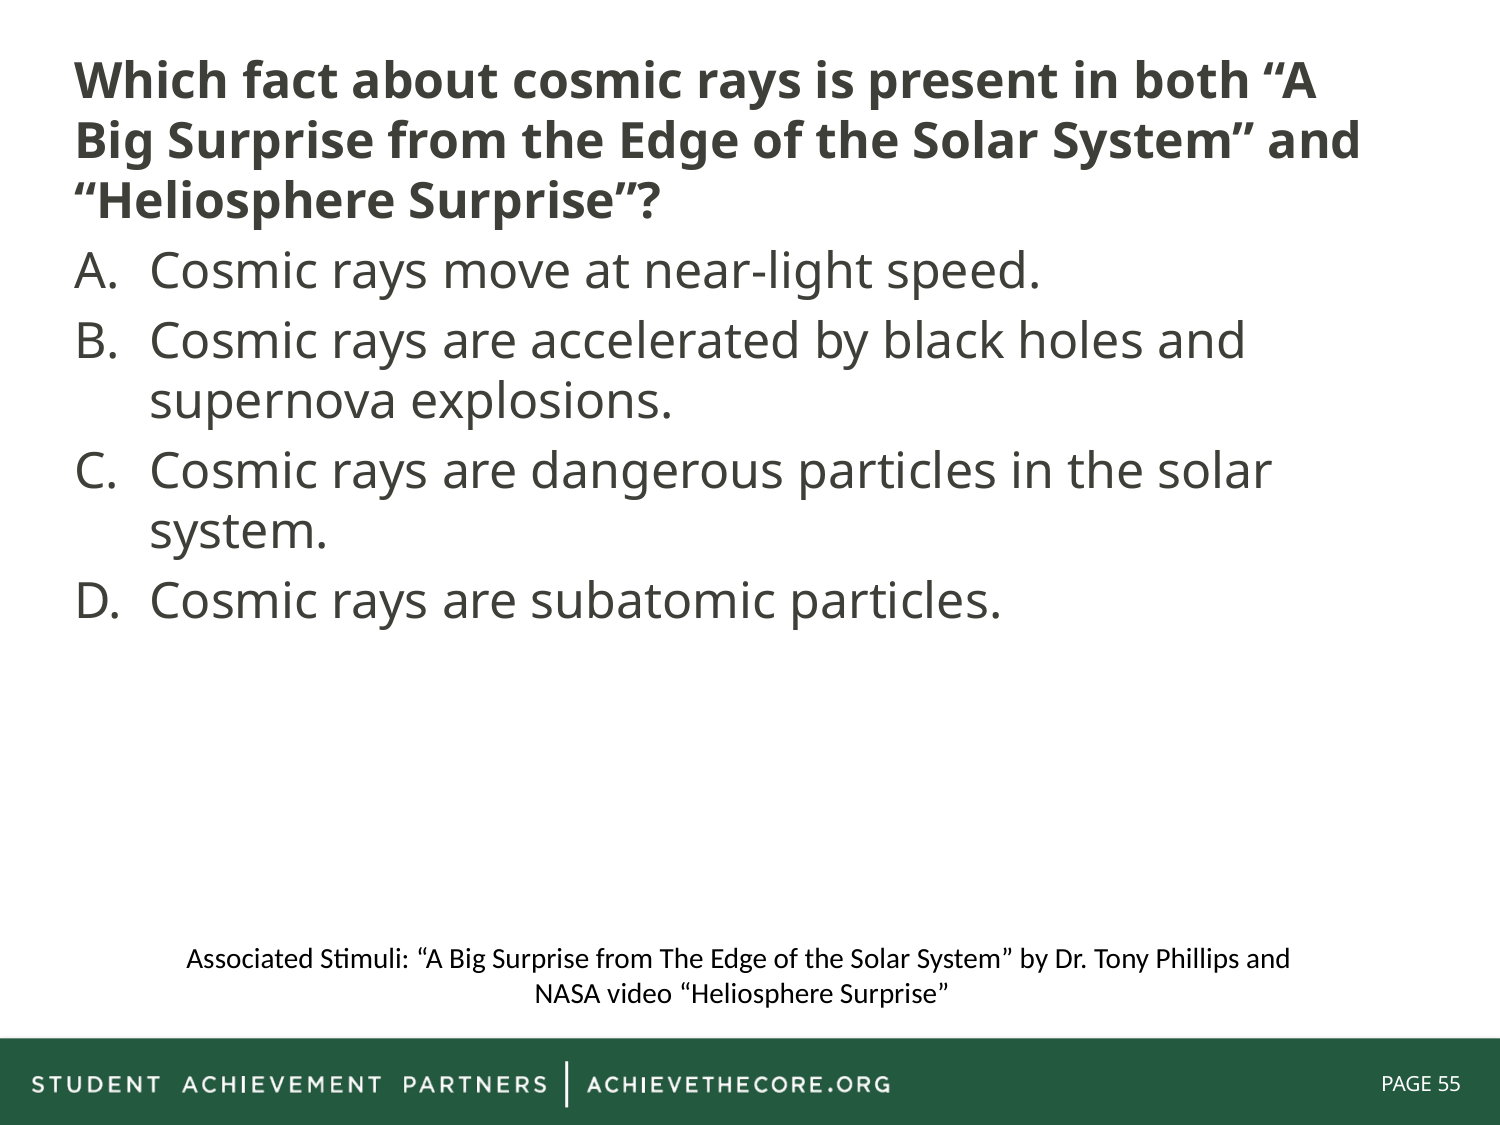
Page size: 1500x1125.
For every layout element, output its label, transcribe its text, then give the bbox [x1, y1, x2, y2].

list Which fact about cosmic rays is present in both “A Big Surprise from the Edge of the Solar System” and “Heliosphere Surprise”? Cosmic rays move at near-light speed. Cosmic rays are accelerated by black holes and supernova explosions. Cosmic rays are dangerous particles in the solar system. Cosmic rays are subatomic particles. [59, 41, 1425, 931]
text_box Associated Stimuli: “A Big Surprise from The Edge of the Solar System” by Dr. Tony Phillips and NASA video “Heliosphere Surprise” [59, 931, 1425, 1017]
